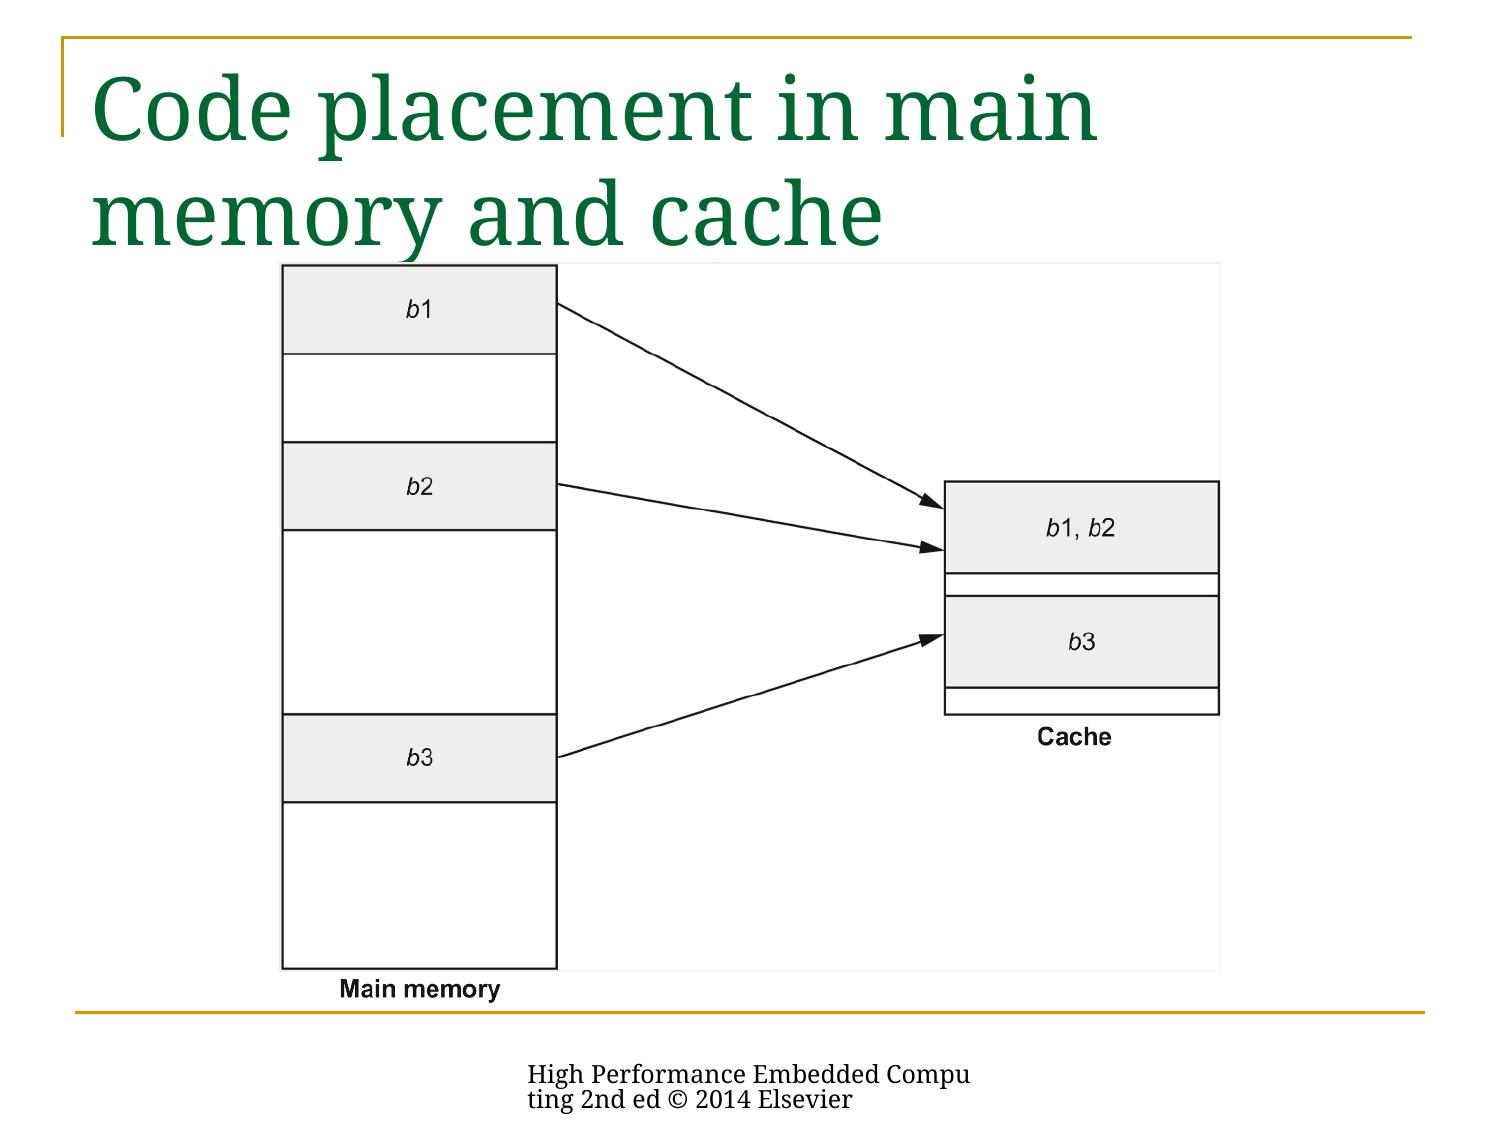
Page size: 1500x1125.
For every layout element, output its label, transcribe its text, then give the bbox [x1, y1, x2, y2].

footer High Performance Embedded Computing 2nd ed © 2014 Elsevier [512, 1025, 988, 1100]
title Code placement in main memory and cache [75, 45, 1425, 233]
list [278, 262, 1222, 1006]
